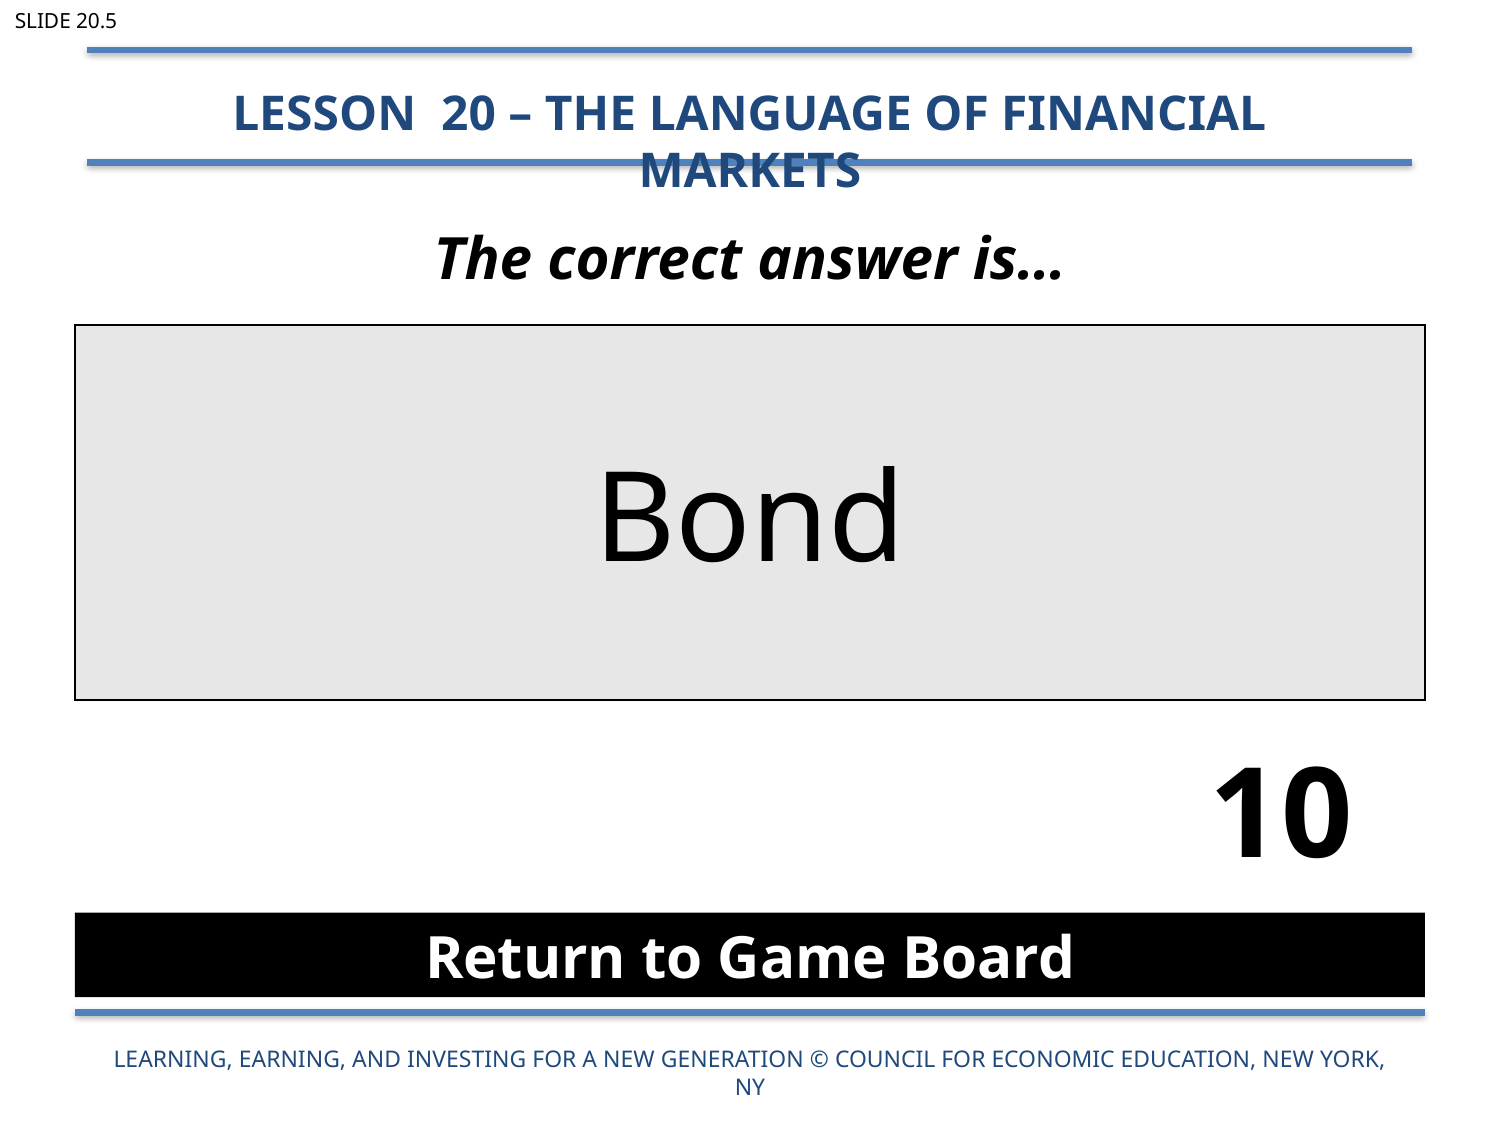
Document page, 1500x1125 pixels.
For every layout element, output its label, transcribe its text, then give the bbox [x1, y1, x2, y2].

title The correct answer is… [75, 162, 1425, 350]
text_box 10 [1162, 724, 1400, 890]
text_box Lesson 20 – The Language of Financial Markets [125, 74, 1375, 161]
text_box Slide 20.5 [0, 0, 213, 40]
table_header Bond [76, 350, 1424, 699]
text_box Return to Game Board [74, 912, 1425, 998]
